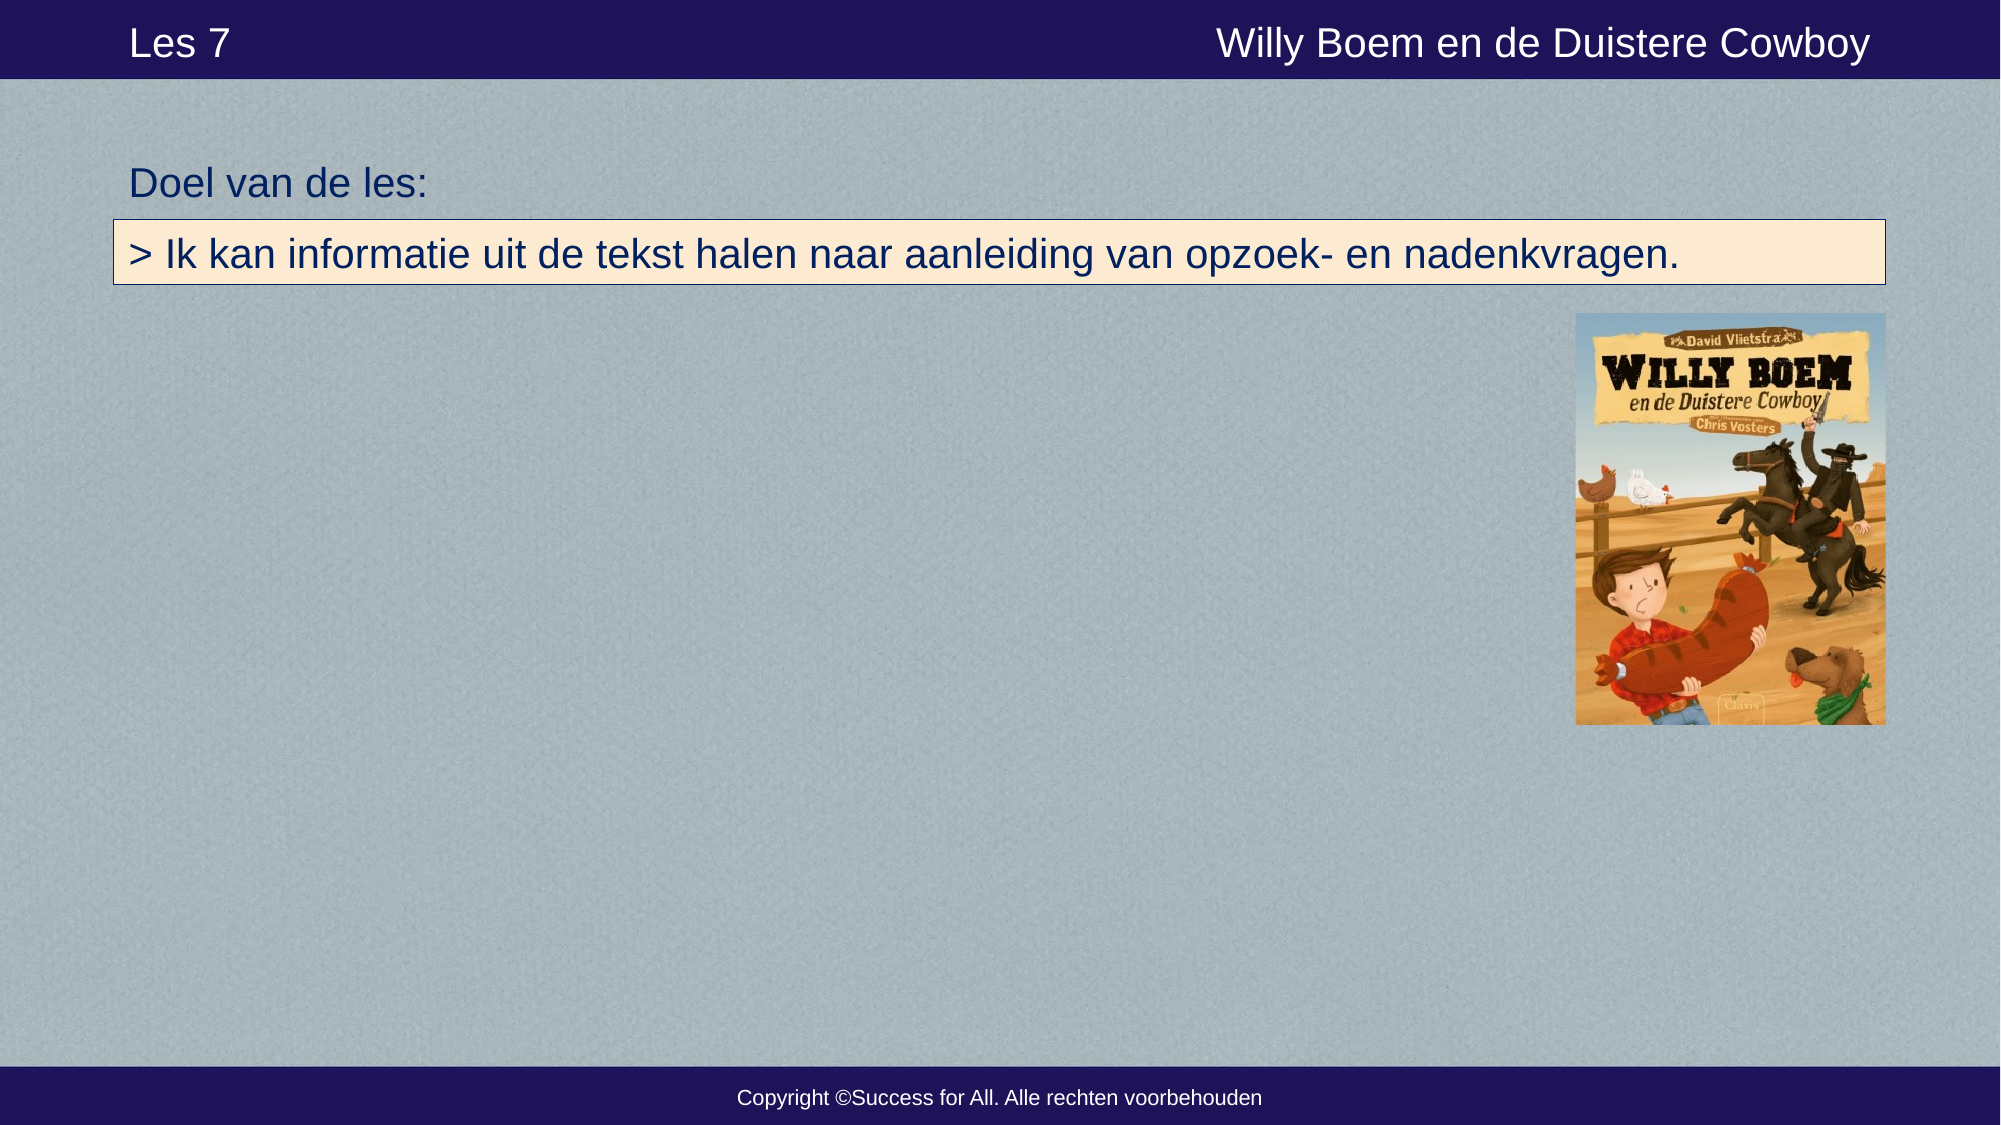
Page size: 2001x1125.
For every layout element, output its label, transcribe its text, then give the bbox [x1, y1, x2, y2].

text_box > Ik kan informatie uit de tekst halen naar aanleiding van opzoek- en nadenkvragen. [113, 219, 1886, 285]
text_box Copyright ©Success for All. Alle rechten voorbehouden [0, 1076, 2000, 1125]
text_box Willy Boem en de Duistere Cowboy [999, 8, 1886, 73]
text_box Les 7 [114, 8, 354, 73]
text_box Doel van de les: [113, 148, 1635, 214]
picture [0, 0, 2001, 1125]
